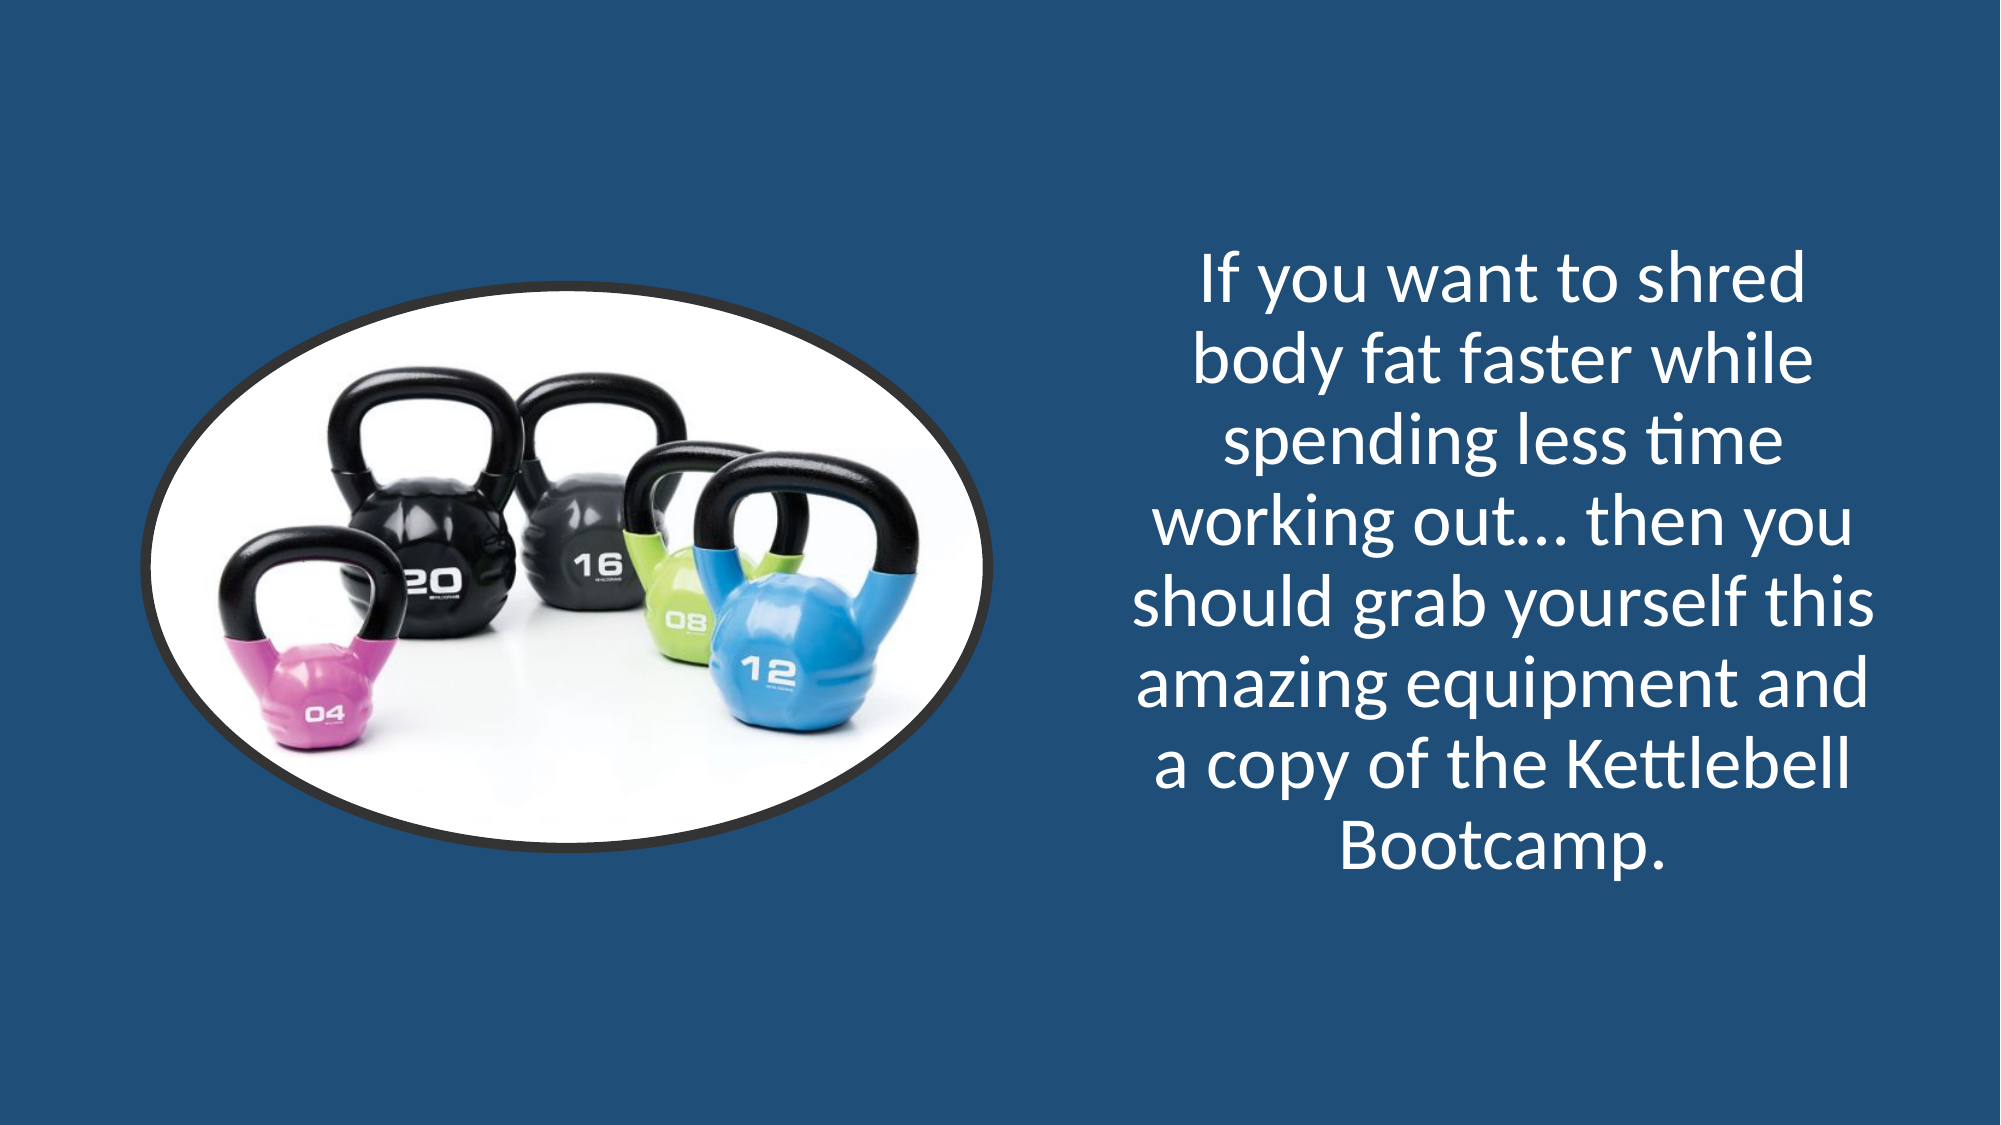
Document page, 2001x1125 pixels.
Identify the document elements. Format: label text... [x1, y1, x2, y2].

list If you want to shred body fat faster while spending less time working out… then you should grab yourself this amazing equipment and a copy of the Kettlebell Bootcamp. [1110, 230, 1898, 1031]
picture [145, 285, 988, 849]
